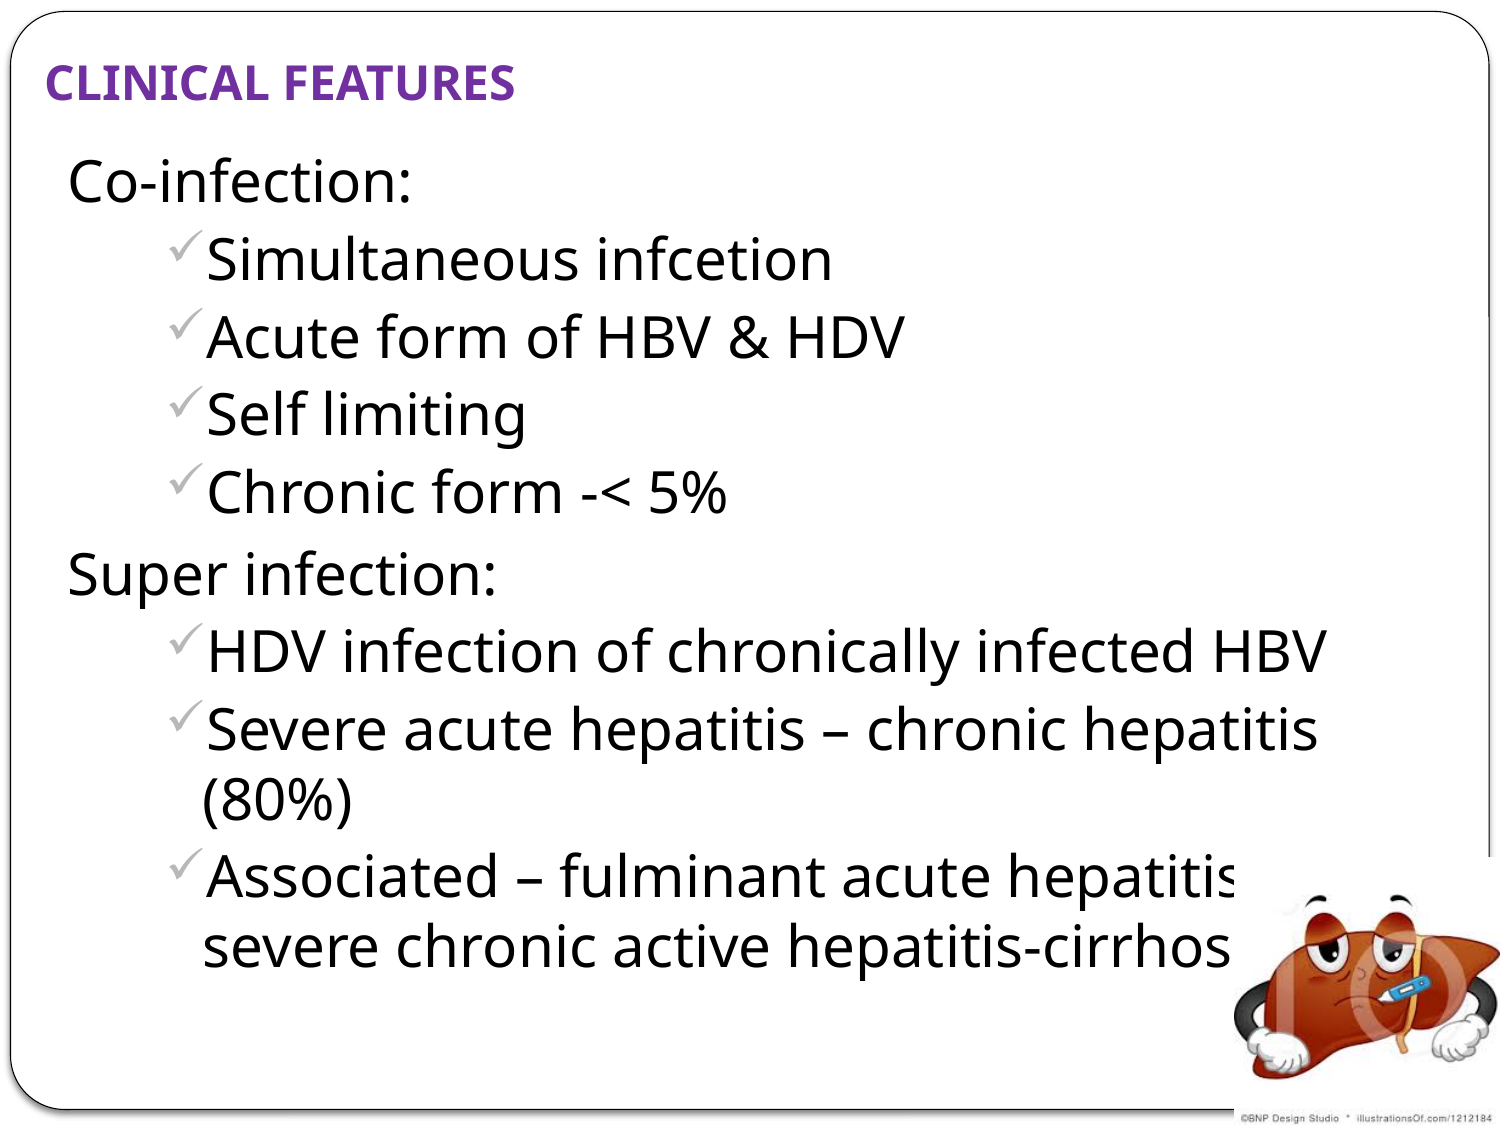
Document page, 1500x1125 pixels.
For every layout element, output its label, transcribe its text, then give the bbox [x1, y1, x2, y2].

picture [1234, 857, 1500, 1125]
title CLINICAL FEATURES [29, 45, 1425, 126]
list Co-infection: Simultaneous infcetion Acute form of HBV & HDV Self limiting Chronic form -< 5% Super infection: HDV infection of chronically infected HBV Severe acute hepatitis – chronic hepatitis (80%) Associated – fulminant acute hepatitis, severe chronic active hepatitis-cirrhosis [53, 137, 1425, 988]
